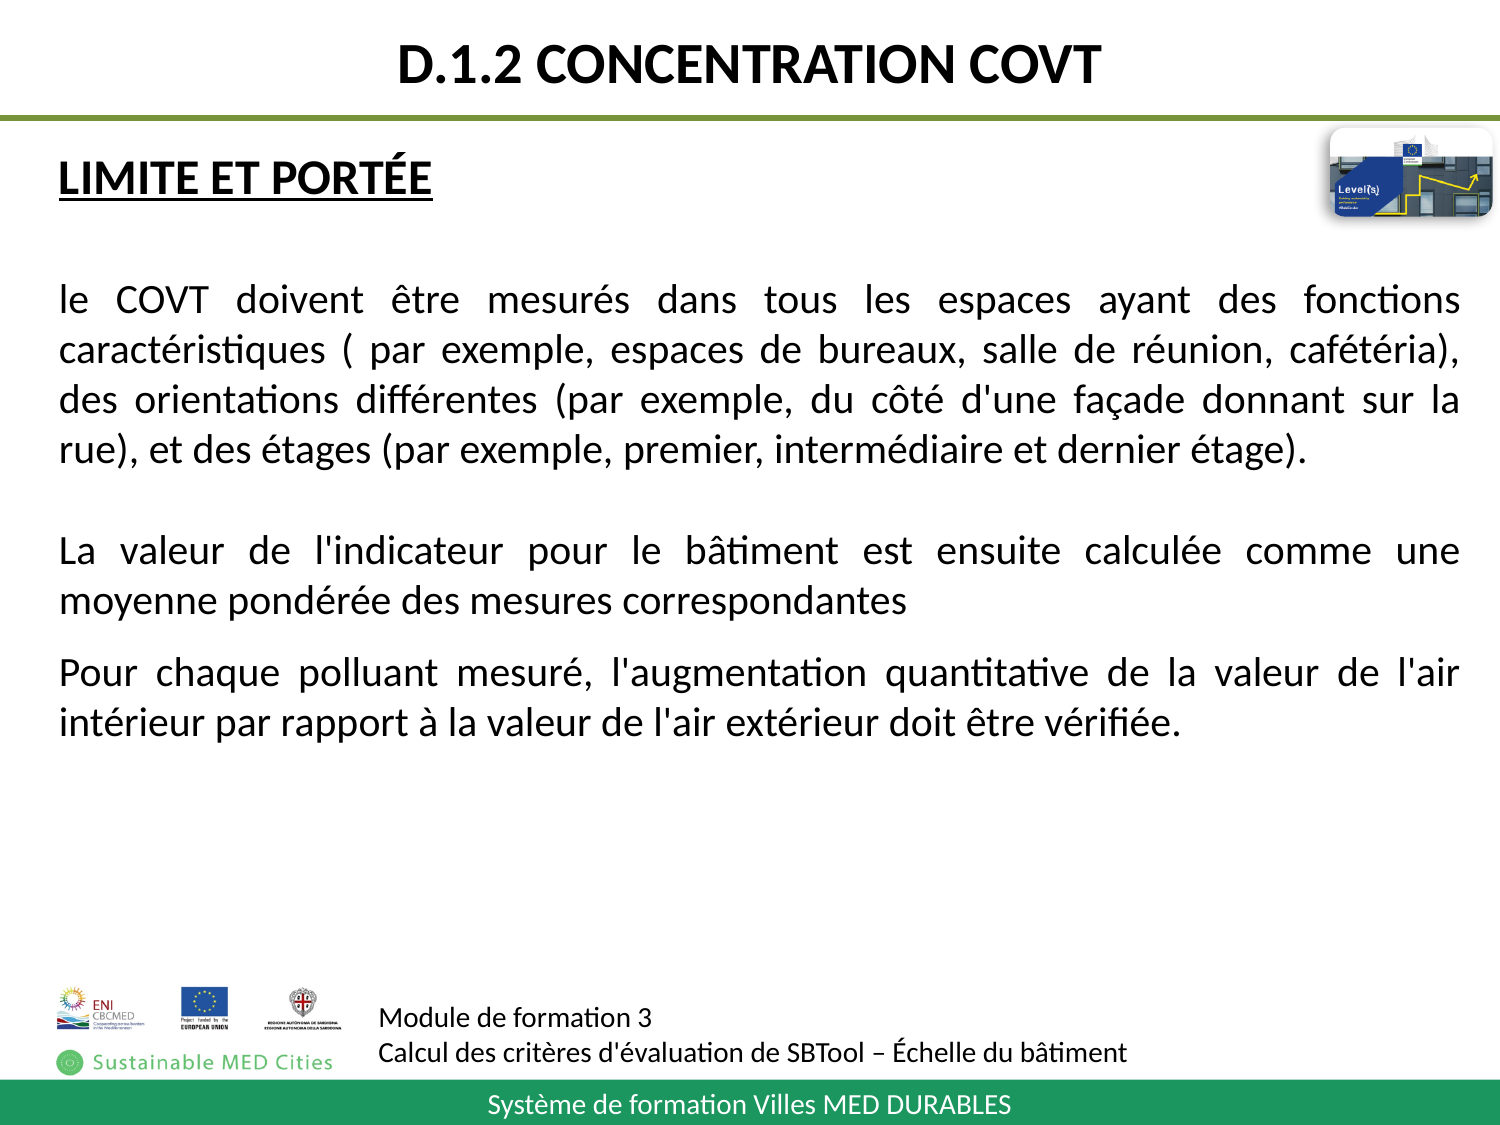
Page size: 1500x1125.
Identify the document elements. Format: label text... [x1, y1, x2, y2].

list LIMITE ET PORTÉE le COVT doivent être mesurés dans tous les espaces ayant des fonctions caractéristiques ( par exemple, espaces de bureaux, salle de réunion, cafétéria), des orientations différentes (par exemple, du côté d'une façade donnant sur la rue), et des étages (par exemple, premier, intermédiaire et dernier étage). La valeur de l'indicateur pour le bâtiment est ensuite calculée comme une moyenne pondérée des mesures correspondantes Pour chaque polluant mesuré, l'augmentation quantitative de la valeur de l'air intérieur par rapport à la valeur de l'air extérieur doit être vérifiée. [43, 137, 1477, 858]
picture [1329, 127, 1493, 217]
title D.1.2 CONCENTRATION COVT [0, 0, 1500, 121]
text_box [0, 972, 1500, 1125]
